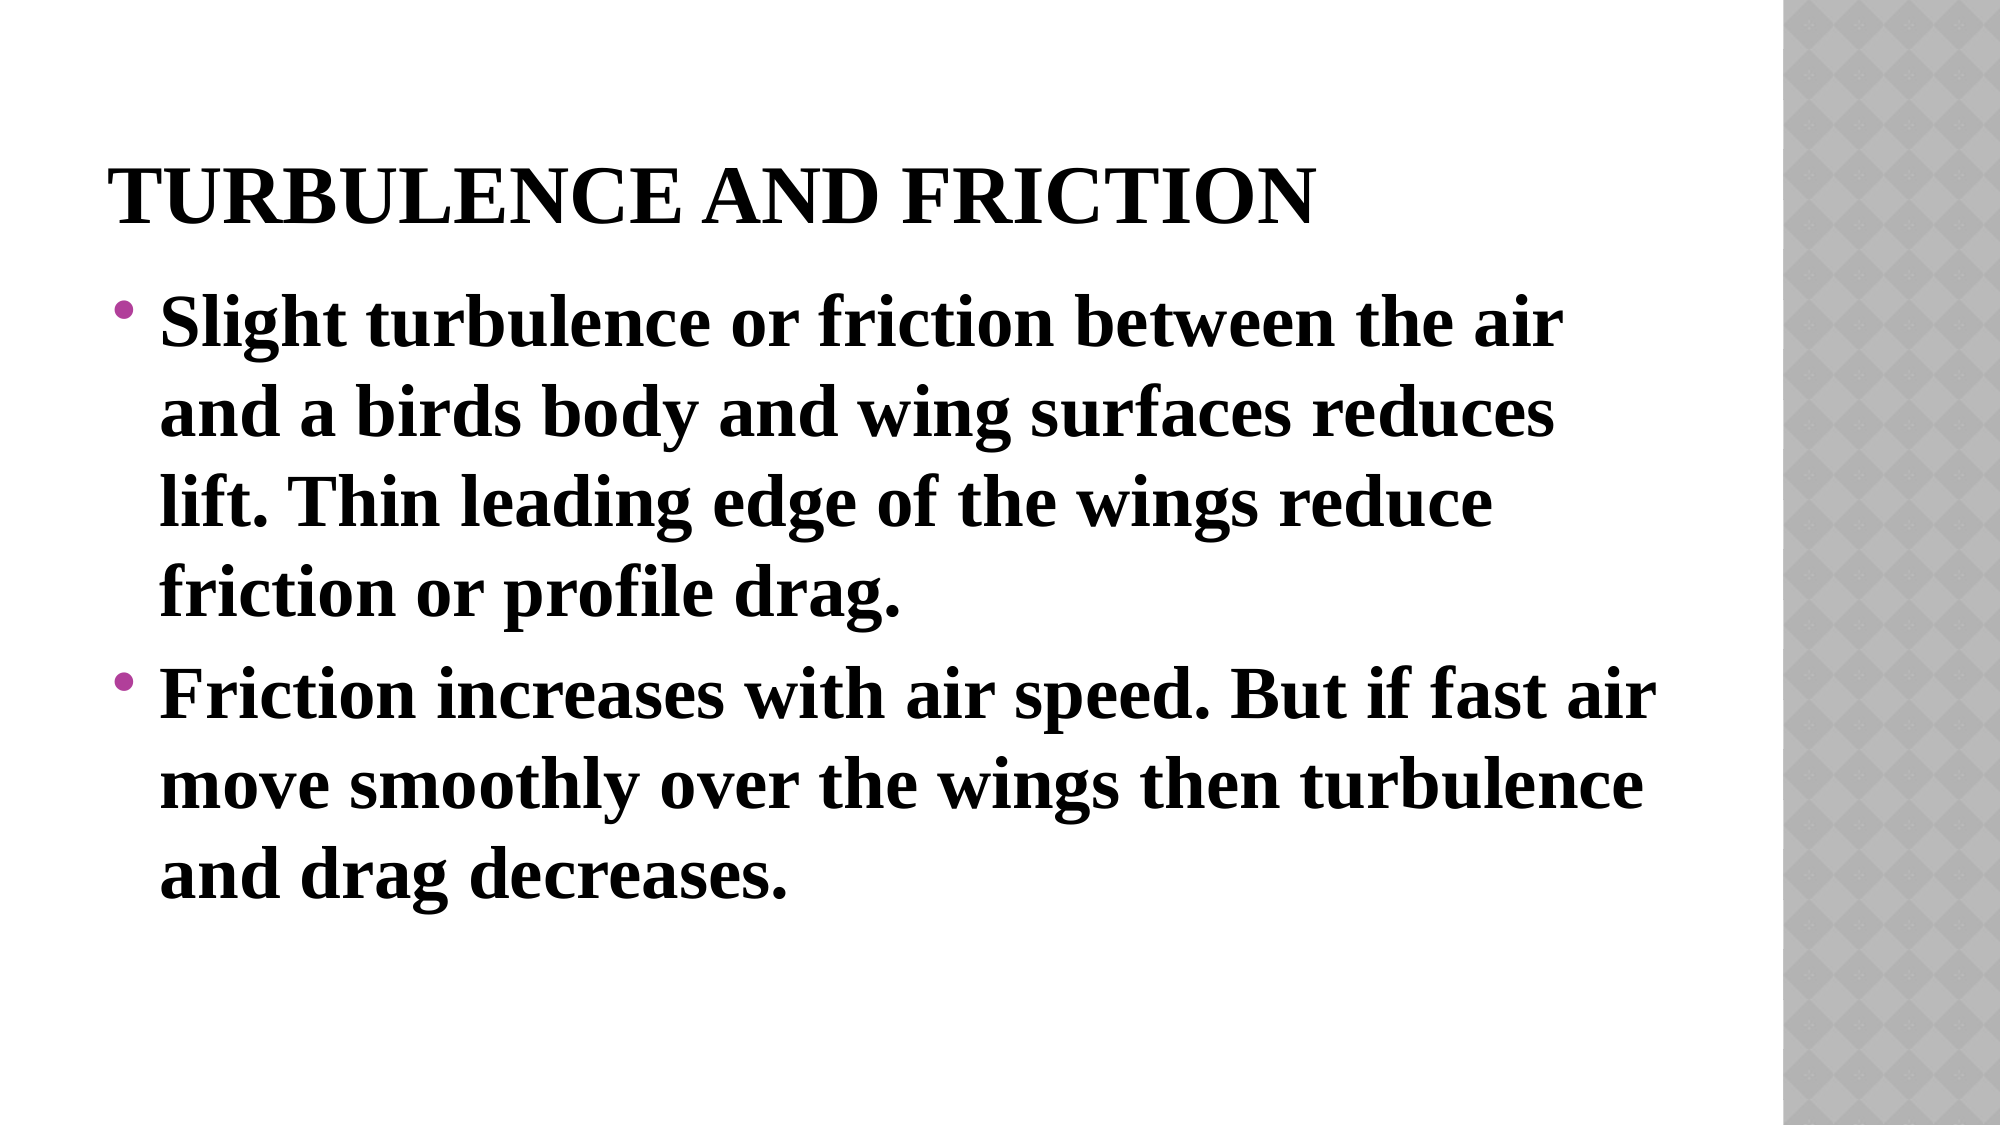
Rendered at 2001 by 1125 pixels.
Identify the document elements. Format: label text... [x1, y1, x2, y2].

list Slight turbulence or friction between the air and a birds body and wing surfaces reduces lift. Thin leading edge of the wings reduce friction or profile drag. Friction increases with air speed. But if fast air move smoothly over the wings then turbulence and drag decreases. [99, 264, 1684, 1059]
title TURBULENCE AND FRICTION [99, 52, 1684, 240]
